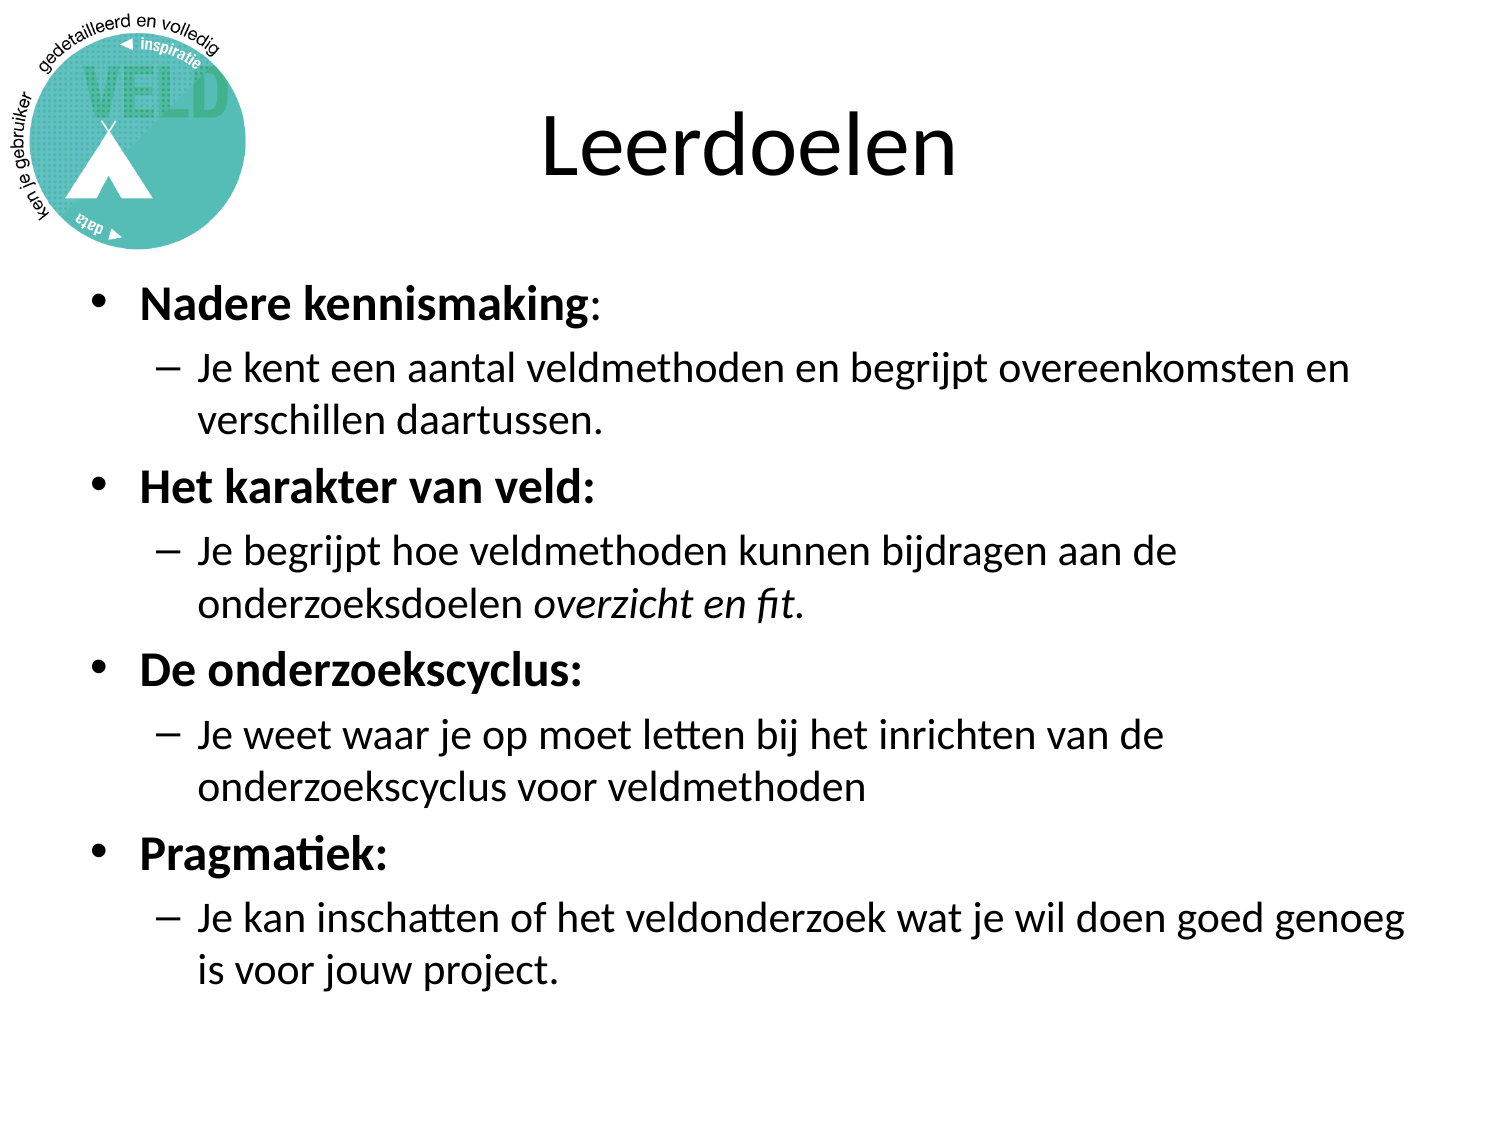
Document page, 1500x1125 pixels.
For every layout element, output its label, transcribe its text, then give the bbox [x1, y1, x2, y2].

picture [0, 2, 263, 260]
list Nadere kennismaking: Je kent een aantal veldmethoden en begrijpt overeenkomsten en verschillen daartussen. Het karakter van veld: Je begrijpt hoe veldmethoden kunnen bijdragen aan de onderzoeksdoelen overzicht en fit. De onderzoekscyclus: Je weet waar je op moet letten bij het inrichten van de onderzoekscyclus voor veldmethoden Pragmatiek: Je kan inschatten of het veldonderzoek wat je wil doen goed genoeg is voor jouw project. [75, 262, 1425, 1005]
title Leerdoelen [267, 45, 1425, 233]
